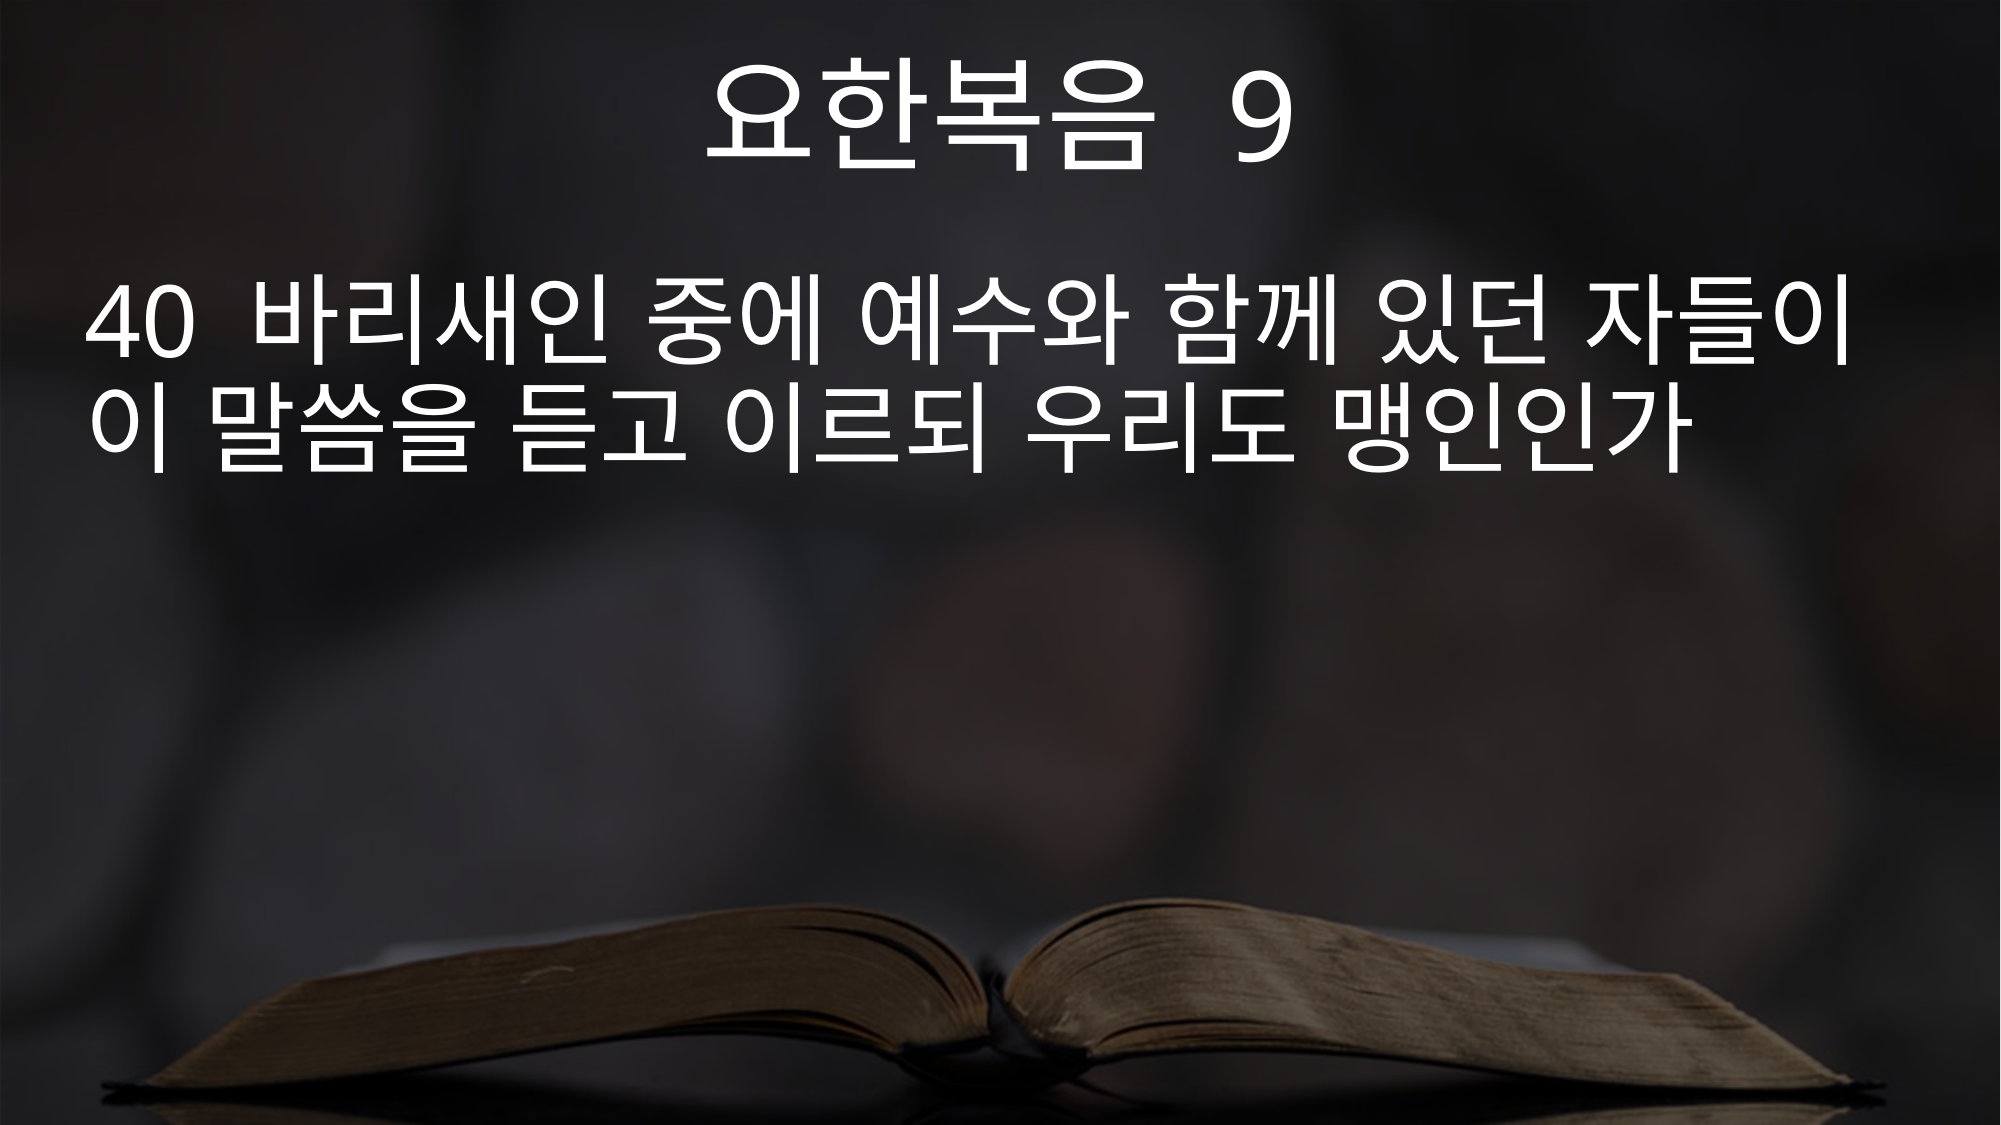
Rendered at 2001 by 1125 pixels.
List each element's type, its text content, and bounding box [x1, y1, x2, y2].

list 40 바리새인 중에 예수와 함께 있던 자들이 이 말씀을 듣고 이르되 우리도 맹인인가 [69, 263, 1953, 423]
footer 요한복음 9 [0, 32, 2000, 192]
picture [0, 0, 2001, 1125]
